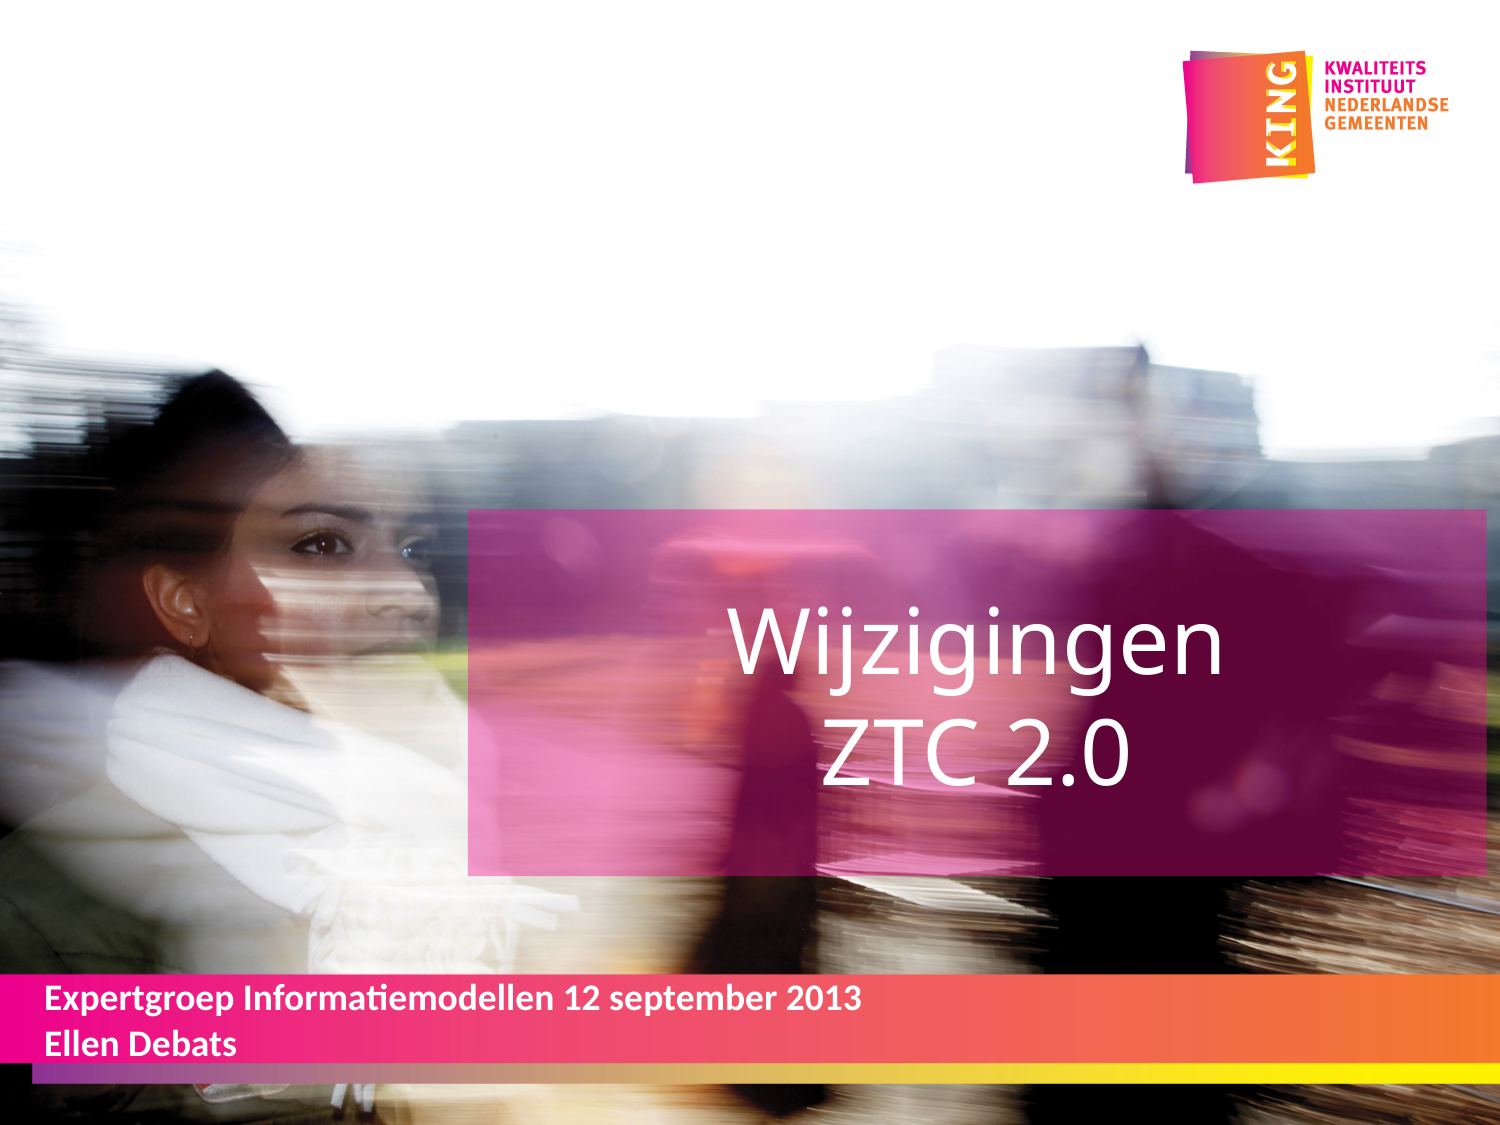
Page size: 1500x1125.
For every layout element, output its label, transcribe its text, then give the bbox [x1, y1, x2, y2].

text_box Wijzigingen ZTC 2.0 [467, 509, 1487, 877]
picture [0, 0, 1500, 1125]
text_box [513, 987, 1463, 1083]
text_box Expertgroep Informatiemodellen 12 september 2013 Ellen Debats [29, 965, 1353, 1035]
